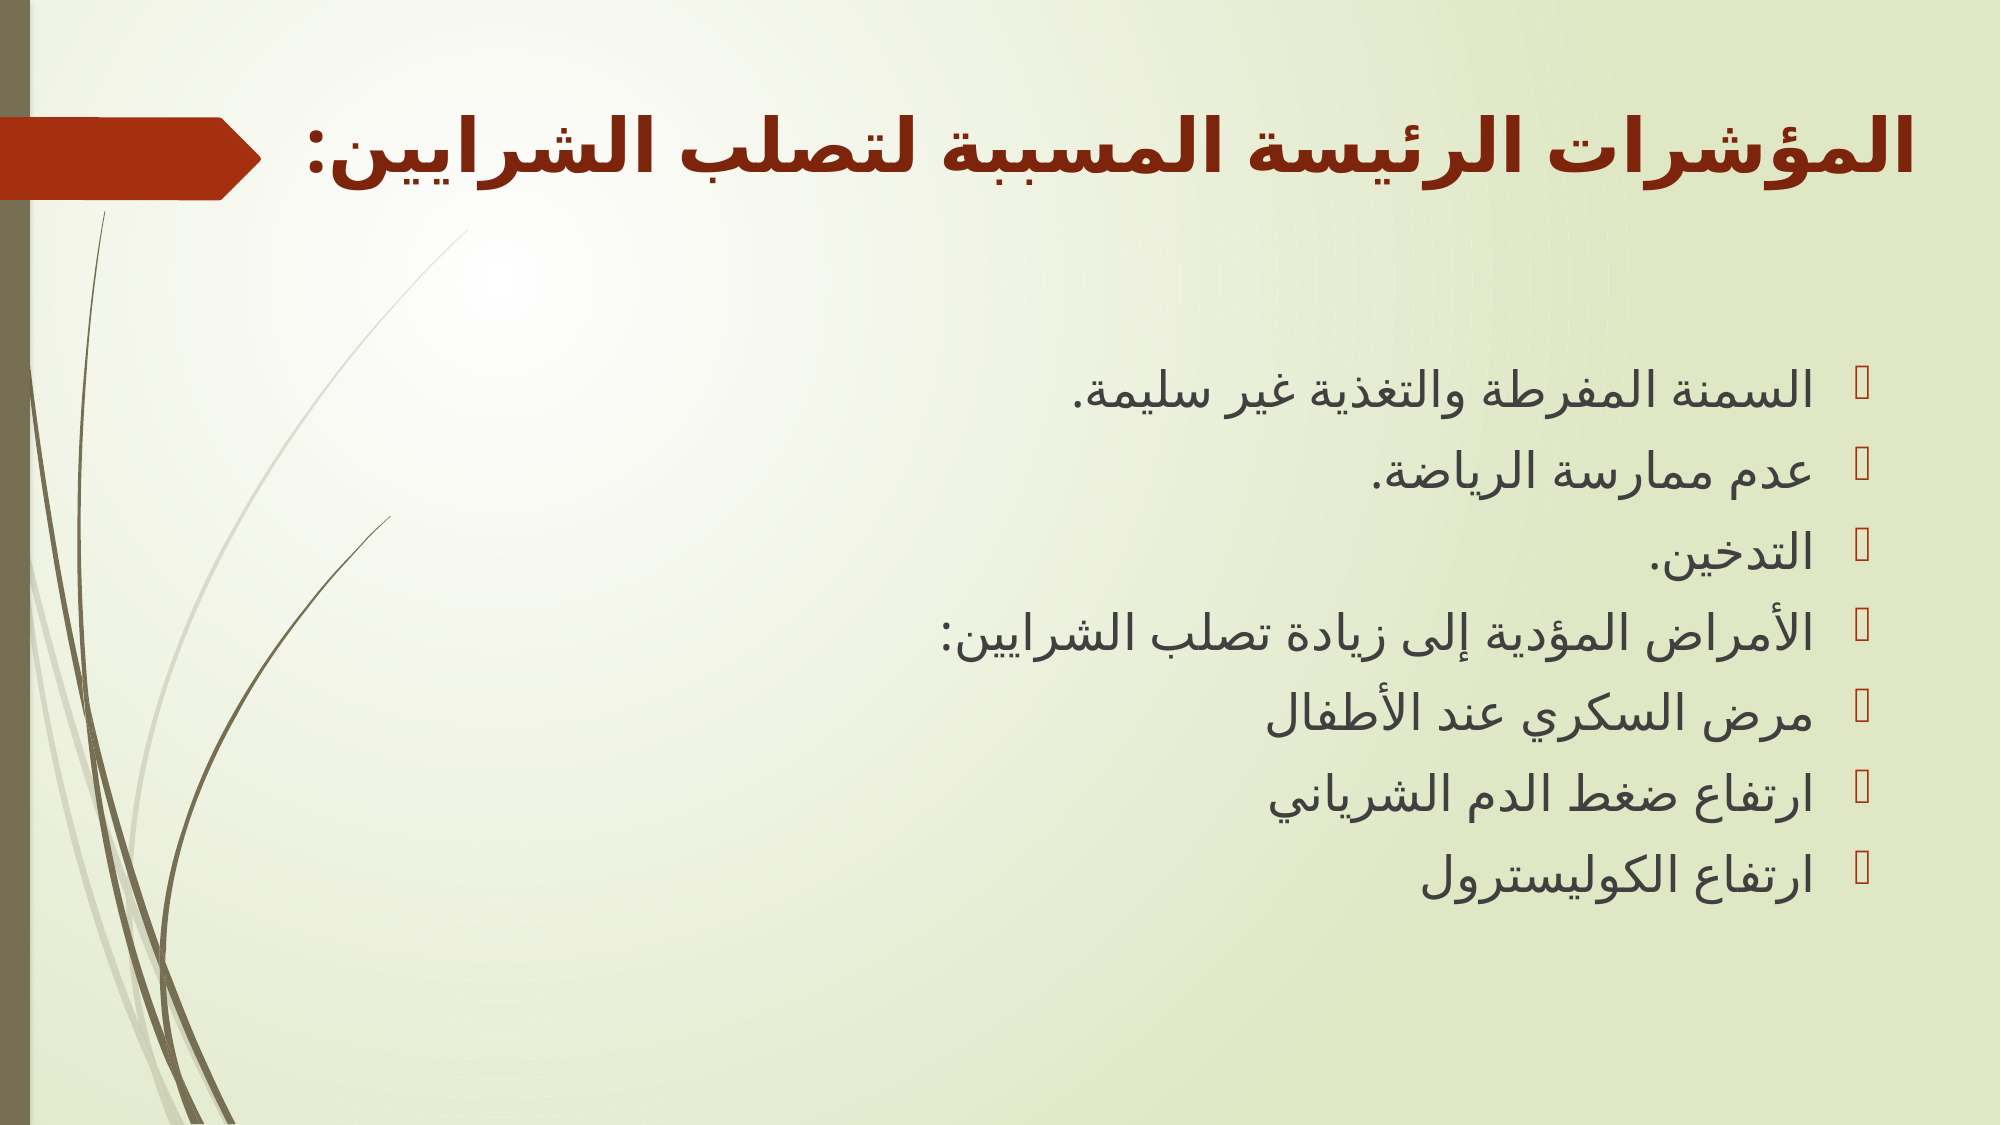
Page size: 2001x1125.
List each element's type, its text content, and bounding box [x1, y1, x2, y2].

list السمنة المفرطة والتغذية غير سليمة. عدم ممارسة الرياضة. التدخين. الأمراض المؤدية إلى زيادة تصلب الشرايين: مرض السكري عند الأطفال ارتفاع ضغط الدم الشرياني ارتفاع الكوليسترول [424, 350, 1888, 970]
title المؤشرات الرئيسة المسببة لتصلب الشرايين: [264, 90, 1935, 301]
